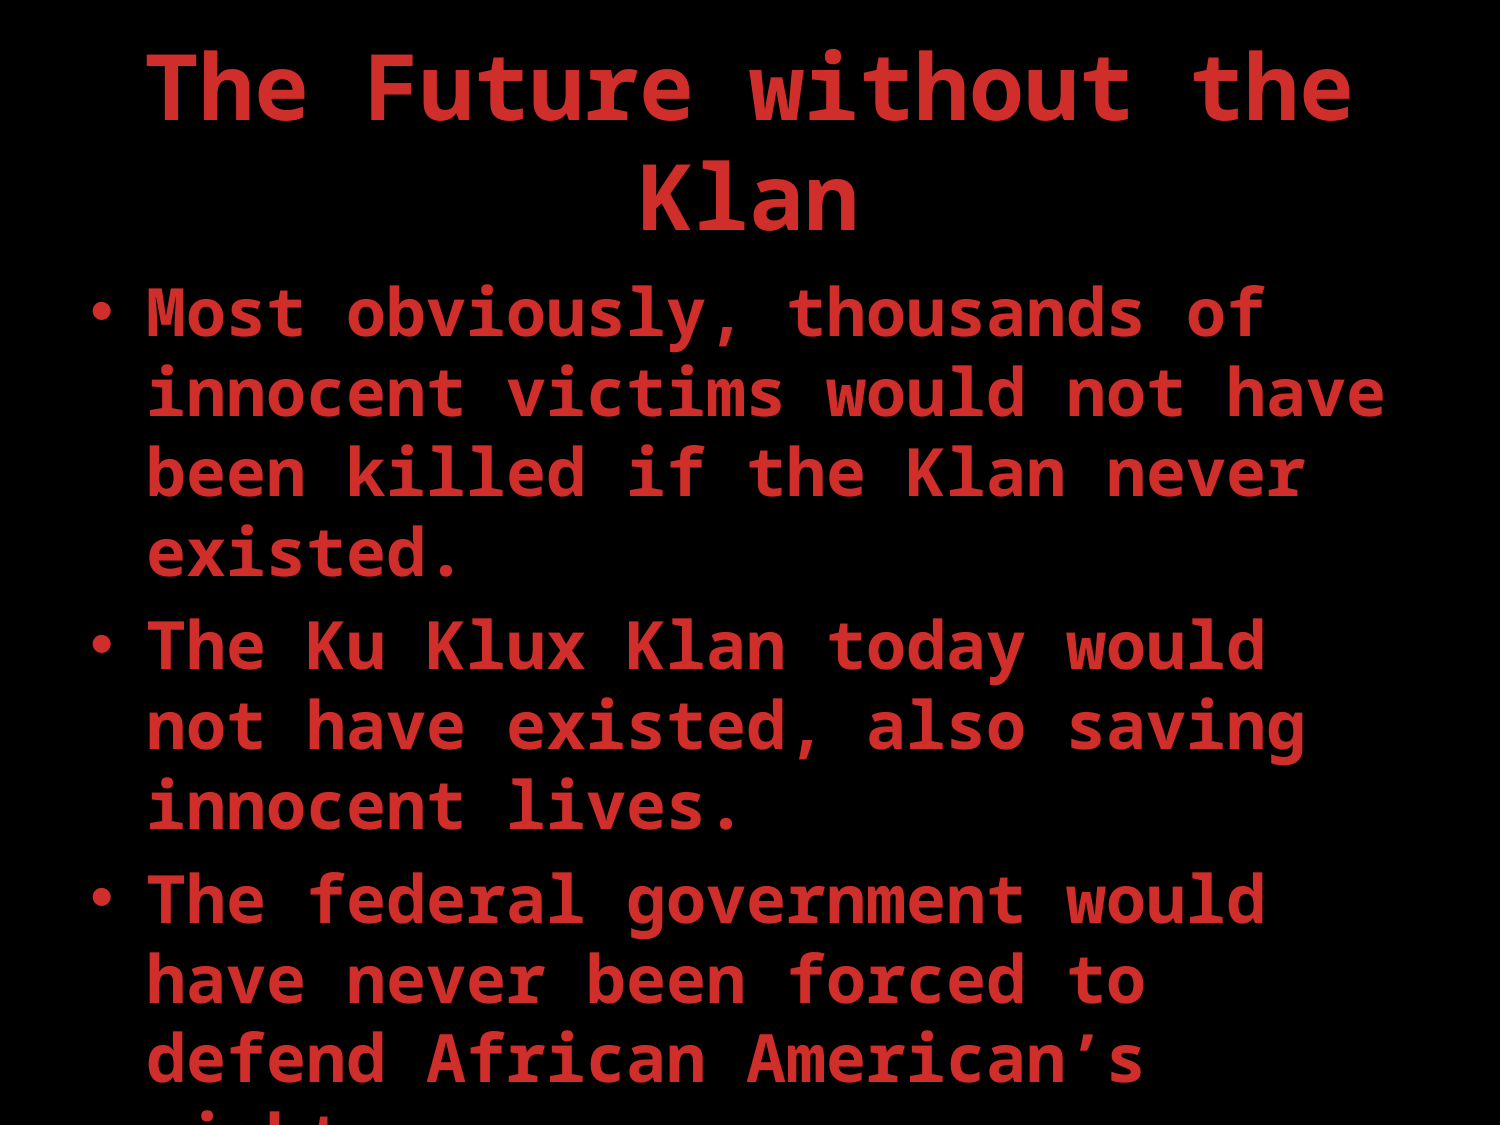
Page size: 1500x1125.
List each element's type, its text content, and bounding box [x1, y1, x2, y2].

title The Future without the Klan [75, 45, 1425, 233]
list Most obviously, thousands of innocent victims would not have been killed if the Klan never existed. The Ku Klux Klan today would not have existed, also saving innocent lives. The federal government would have never been forced to defend African American’s rights. [75, 262, 1425, 1005]
